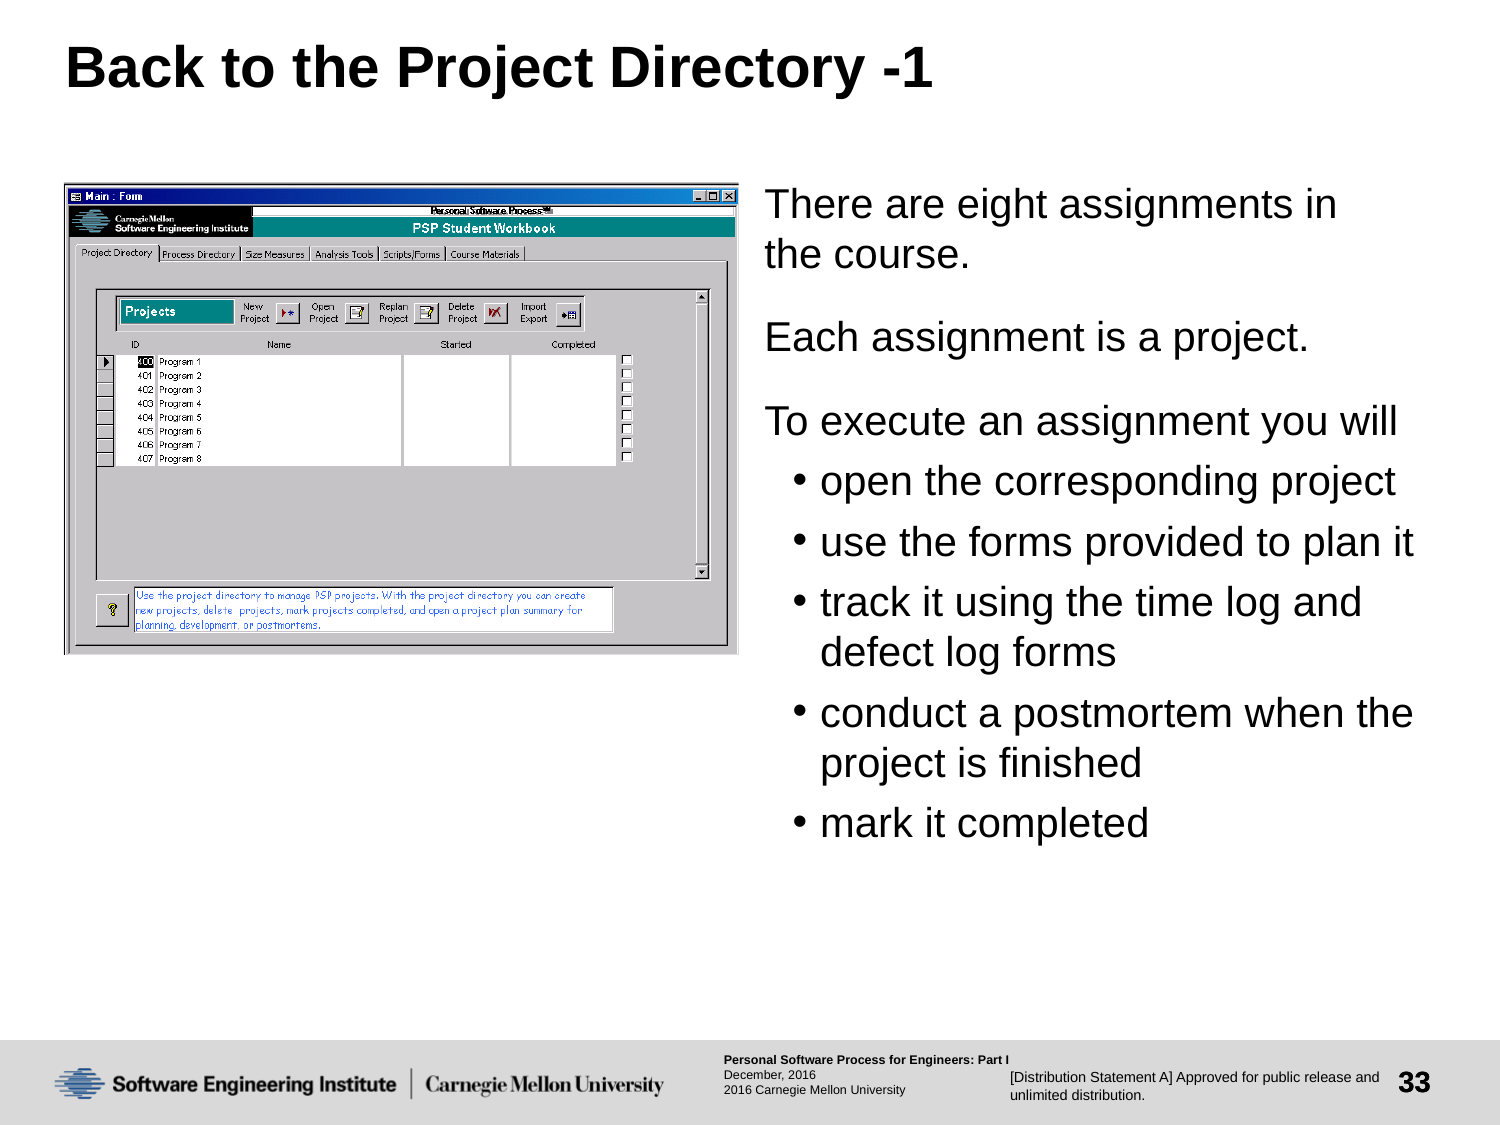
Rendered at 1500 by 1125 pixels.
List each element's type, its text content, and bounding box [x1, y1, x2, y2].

picture [46, 1061, 673, 1104]
list There are eight assignments in the course. Each assignment is a project. To execute an assignment you will open the corresponding project use the forms provided to plan it track it using the time log and defect log forms conduct a postmortem when the project is finished mark it completed [764, 176, 1432, 1010]
title Back to the Project Directory -1 [65, 37, 1313, 148]
picture [63, 182, 739, 656]
